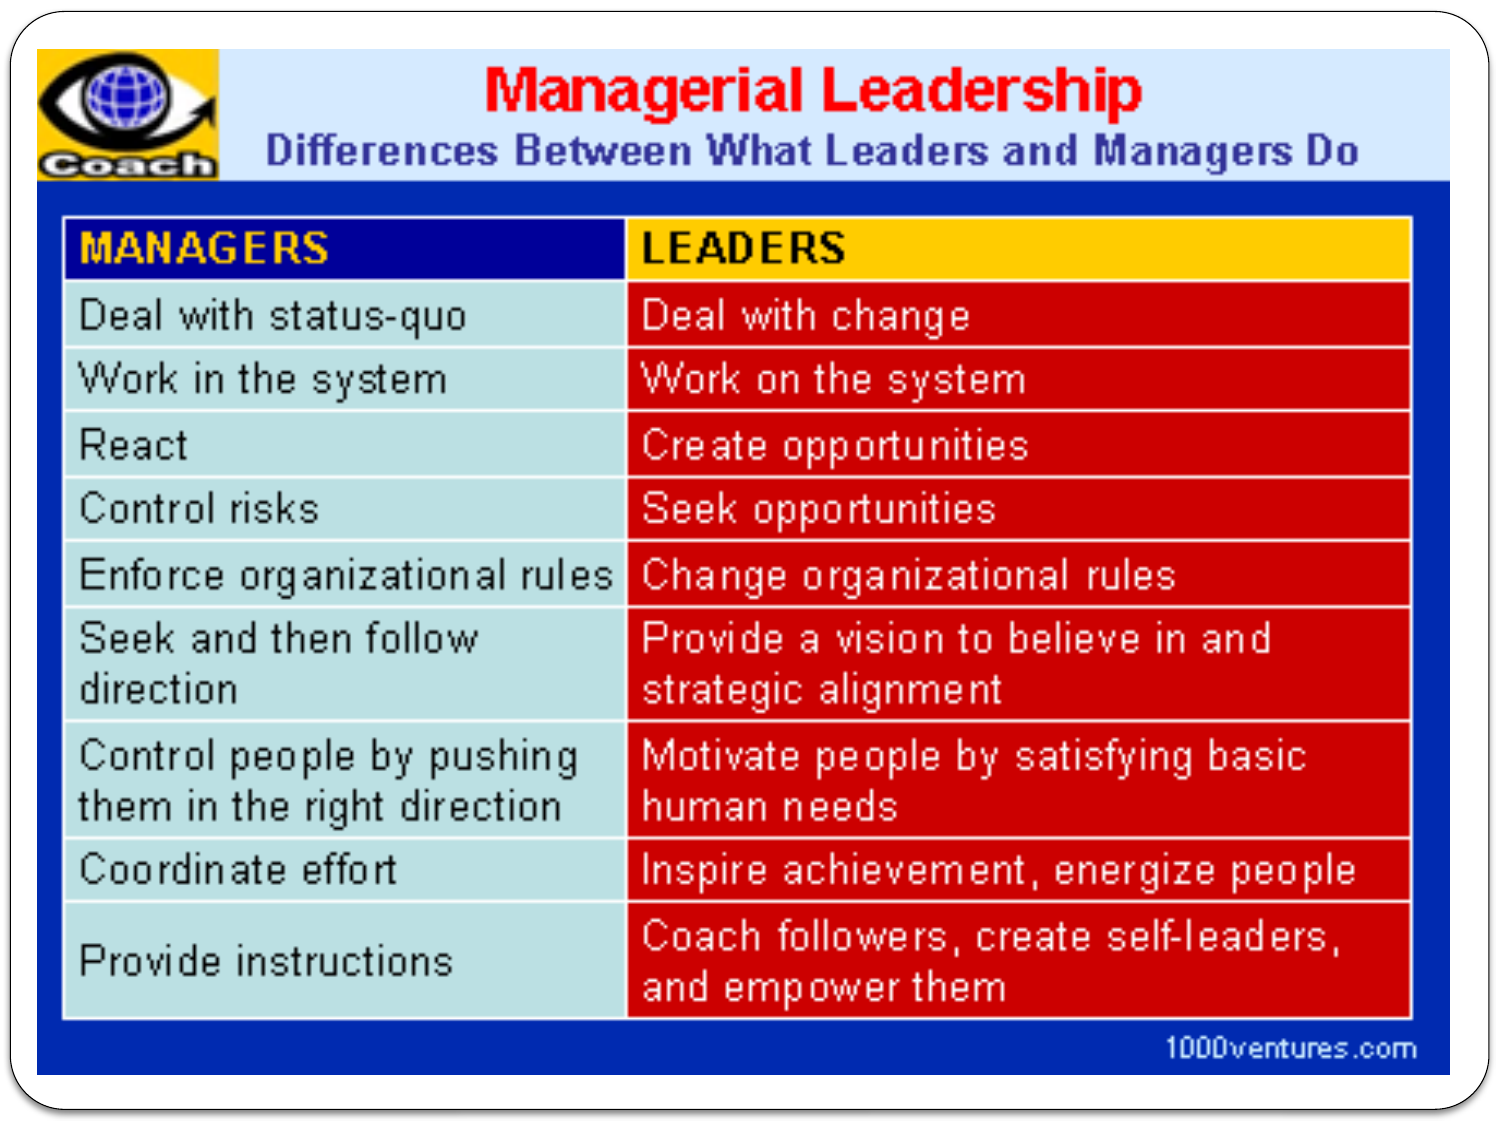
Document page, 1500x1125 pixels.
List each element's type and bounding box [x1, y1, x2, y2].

picture [37, 49, 1451, 1076]
